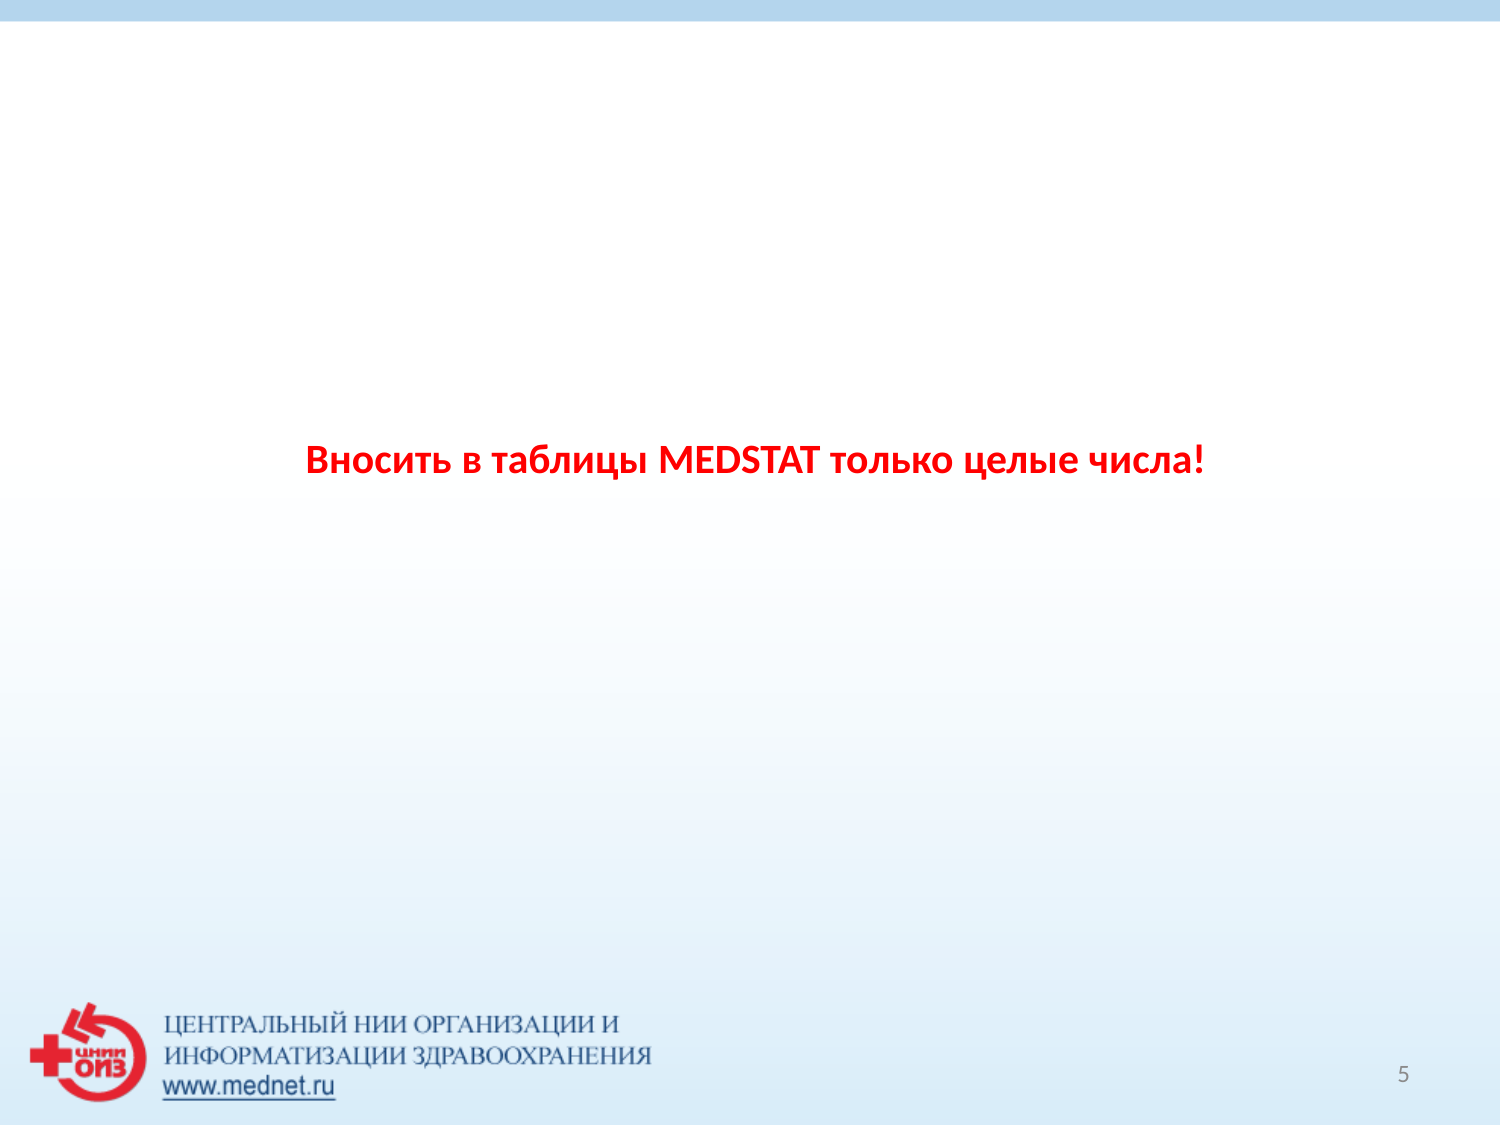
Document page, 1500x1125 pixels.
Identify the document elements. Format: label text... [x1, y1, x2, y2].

list Вносить в таблицы MEDSTAT только целые числа! [118, 219, 1394, 723]
picture [0, 0, 1500, 1125]
slide_number 5 [1074, 1042, 1425, 1103]
